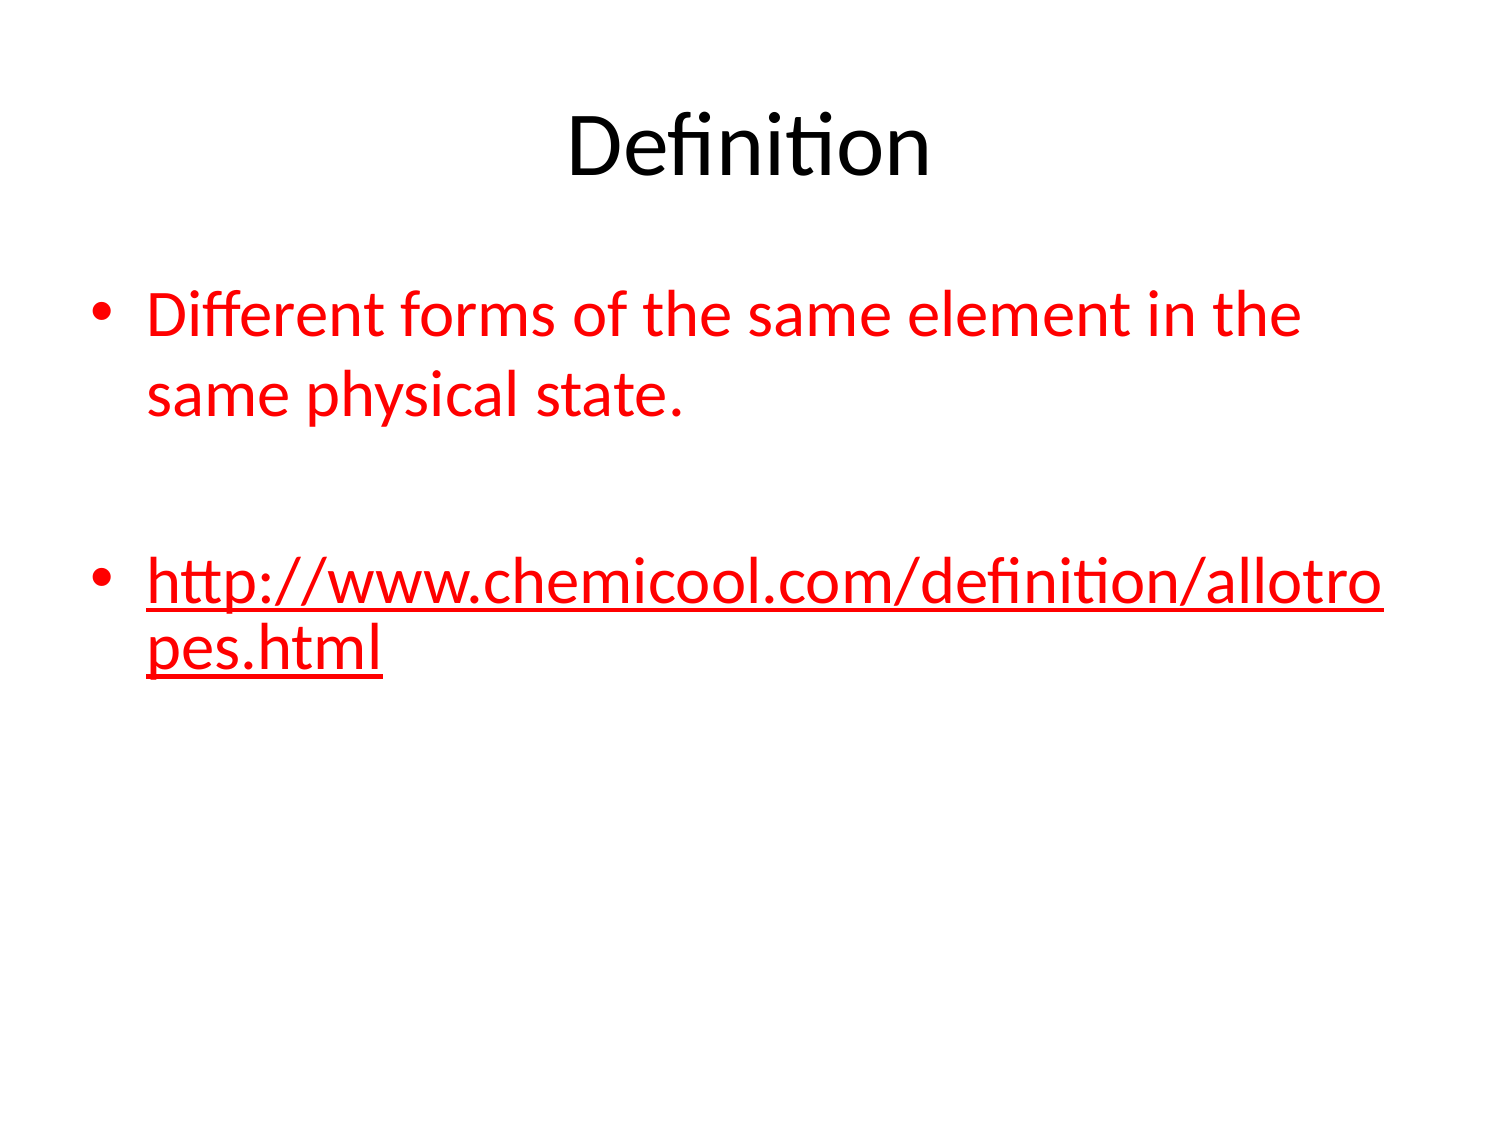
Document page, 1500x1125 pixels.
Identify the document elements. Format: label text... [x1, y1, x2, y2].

list Different forms of the same element in the same physical state. http://www.chemicool.com/definition/allotropes.html [75, 262, 1425, 1005]
title Definition [75, 45, 1425, 233]
